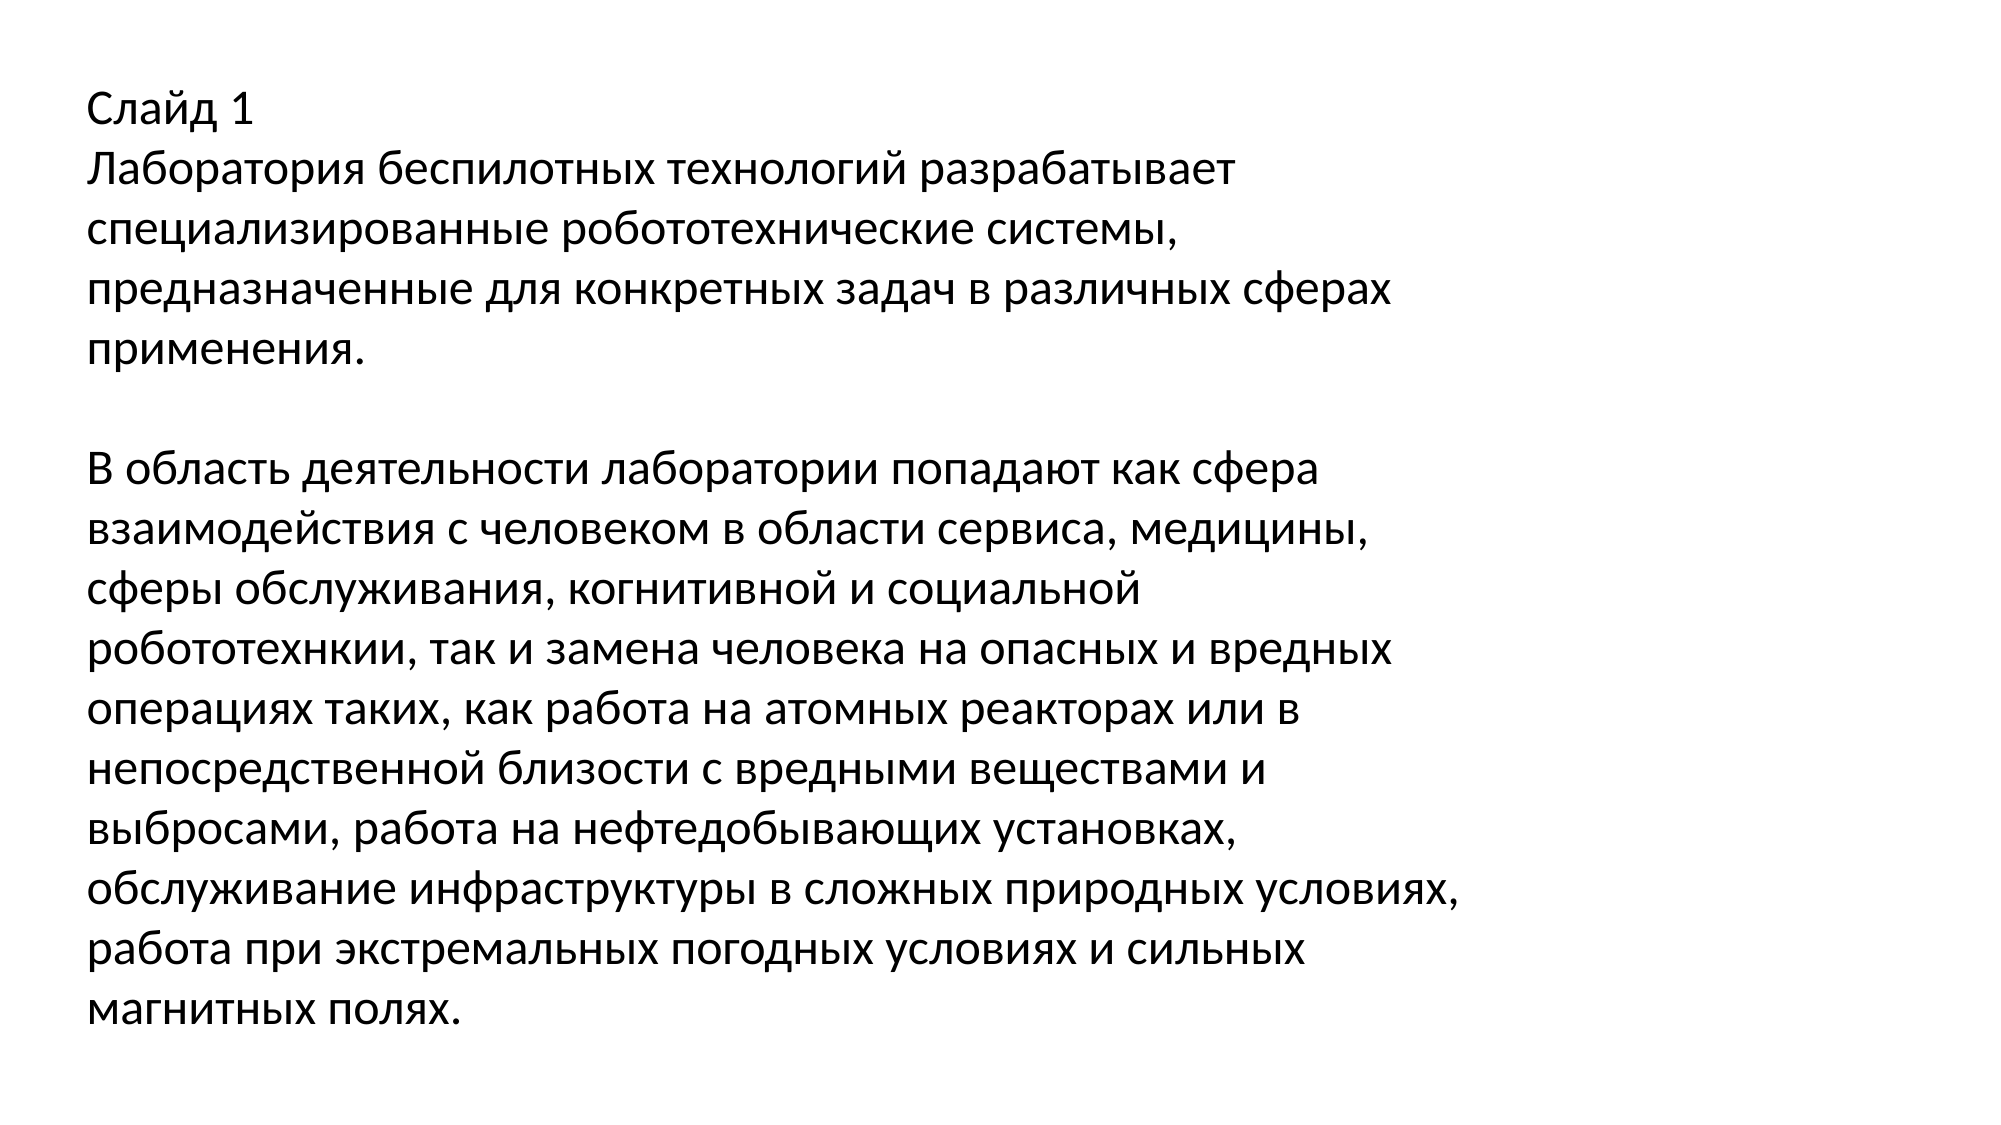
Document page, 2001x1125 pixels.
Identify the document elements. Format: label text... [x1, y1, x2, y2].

text_box Слайд 1 Лаборатория беспилотных технологий разрабатывает специализированные робототехнические системы, предназначенные для конкретных задач в различных сферах применения. В область деятельности лаборатории попадают как сфера взаимодействия с человеком в области сервиса, медицины, сферы обслуживания, когнитивной и социальной робототехнкии, так и замена человека на опасных и вредных операциях таких, как работа на атомных реакторах или в непосредственной близости с вредными веществами и выбросами, работа на нефтедобывающих установках, обслуживание инфраструктуры в сложных природных условиях, работа при экстремальных погодных условиях и сильных магнитных полях. [71, 67, 1500, 1042]
